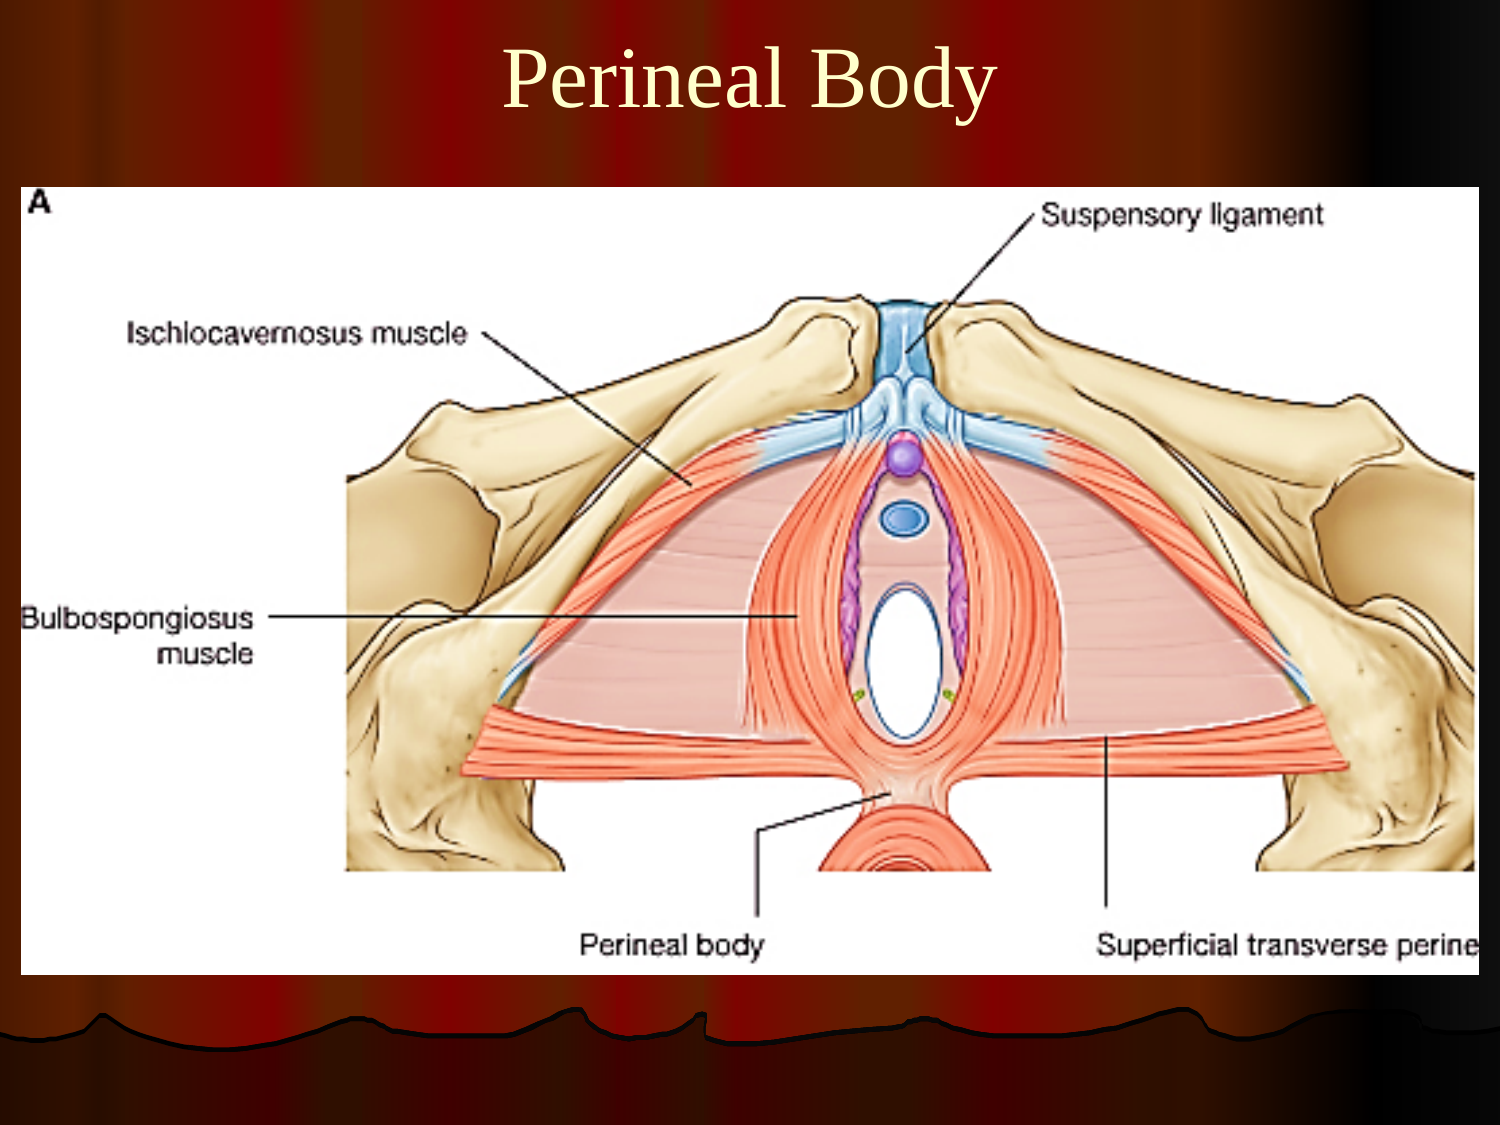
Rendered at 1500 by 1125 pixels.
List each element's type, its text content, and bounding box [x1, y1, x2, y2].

title Perineal Body [74, 45, 1426, 101]
picture [20, 187, 1480, 976]
